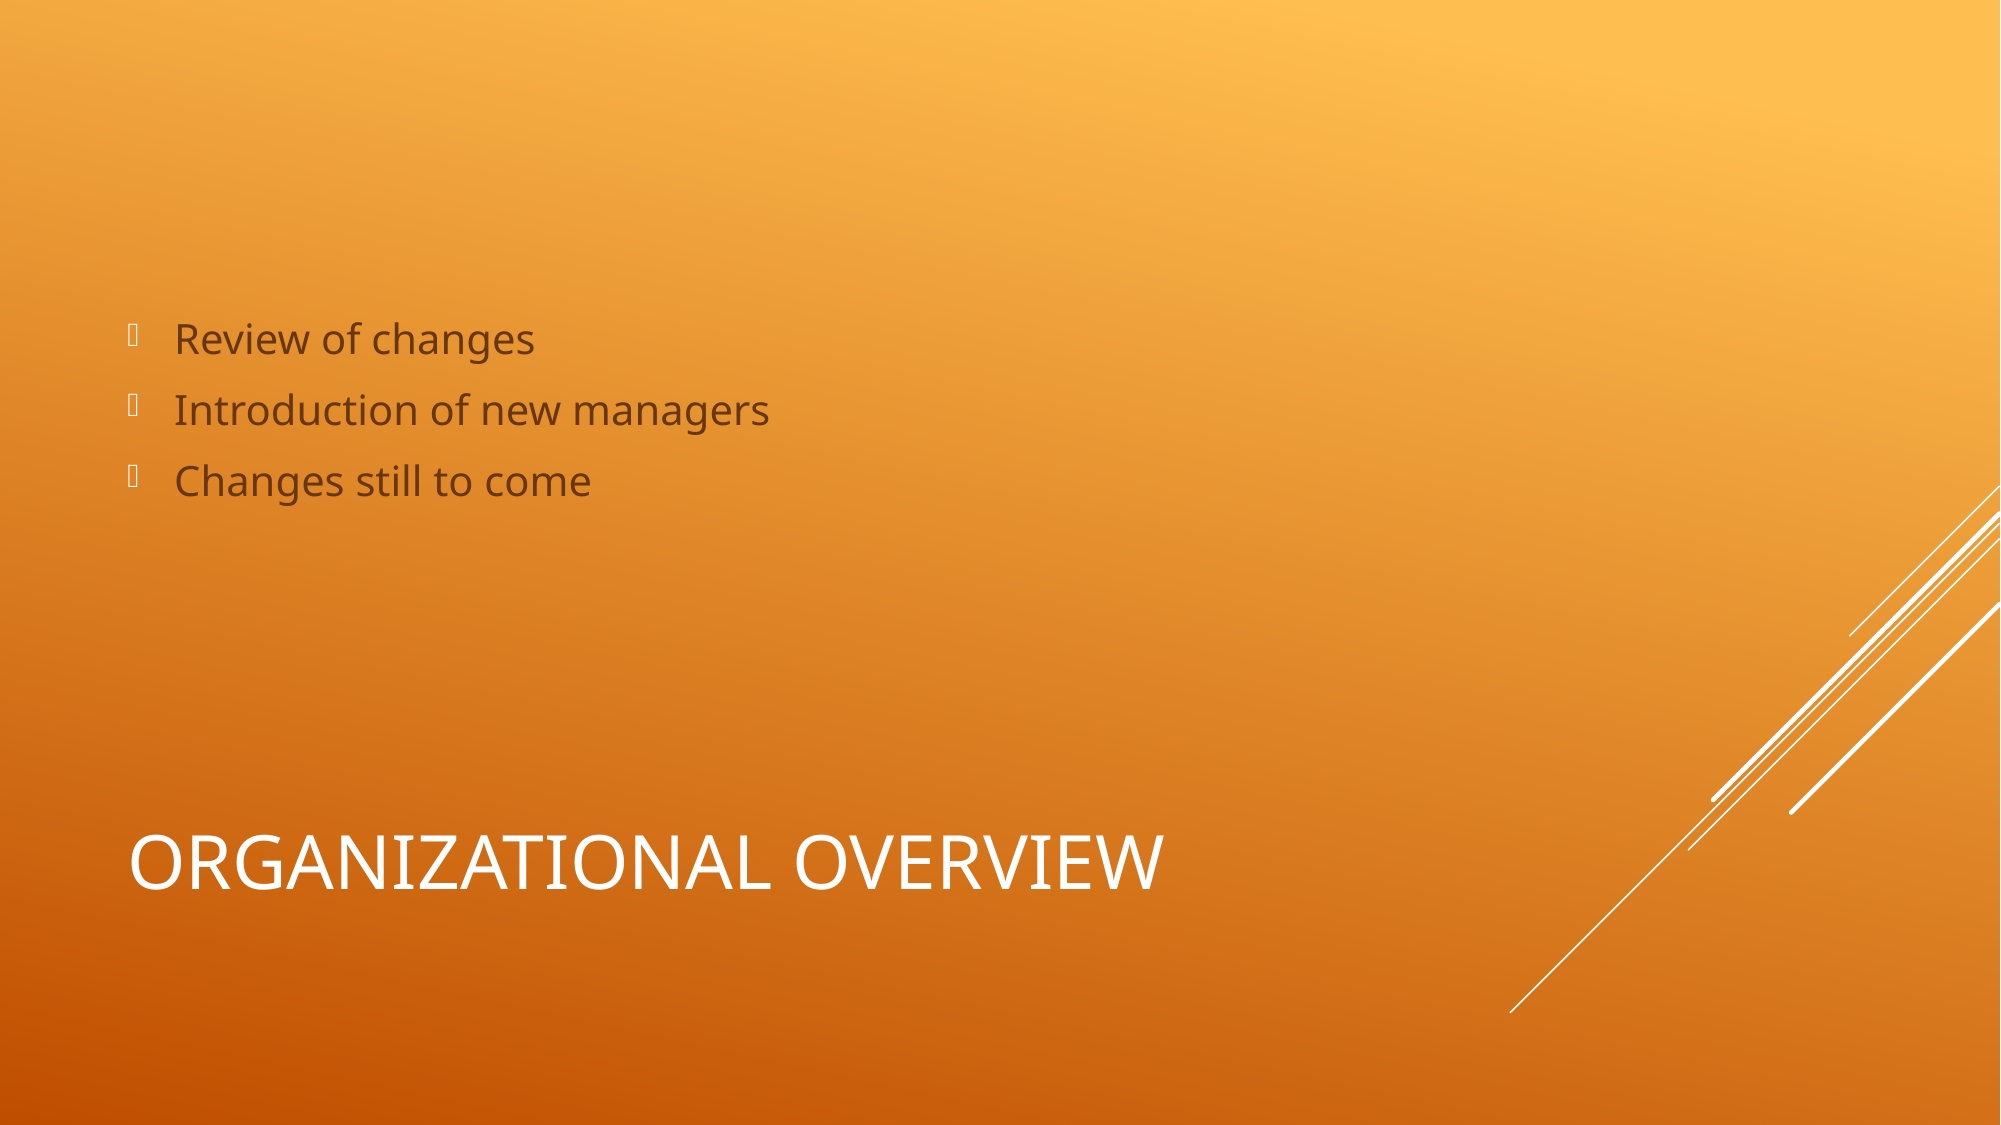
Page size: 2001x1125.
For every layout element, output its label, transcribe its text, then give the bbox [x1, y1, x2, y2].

list Review of changes Introduction of new managers Changes still to come [112, 112, 1513, 706]
title Organizational Overview [112, 736, 1513, 984]
